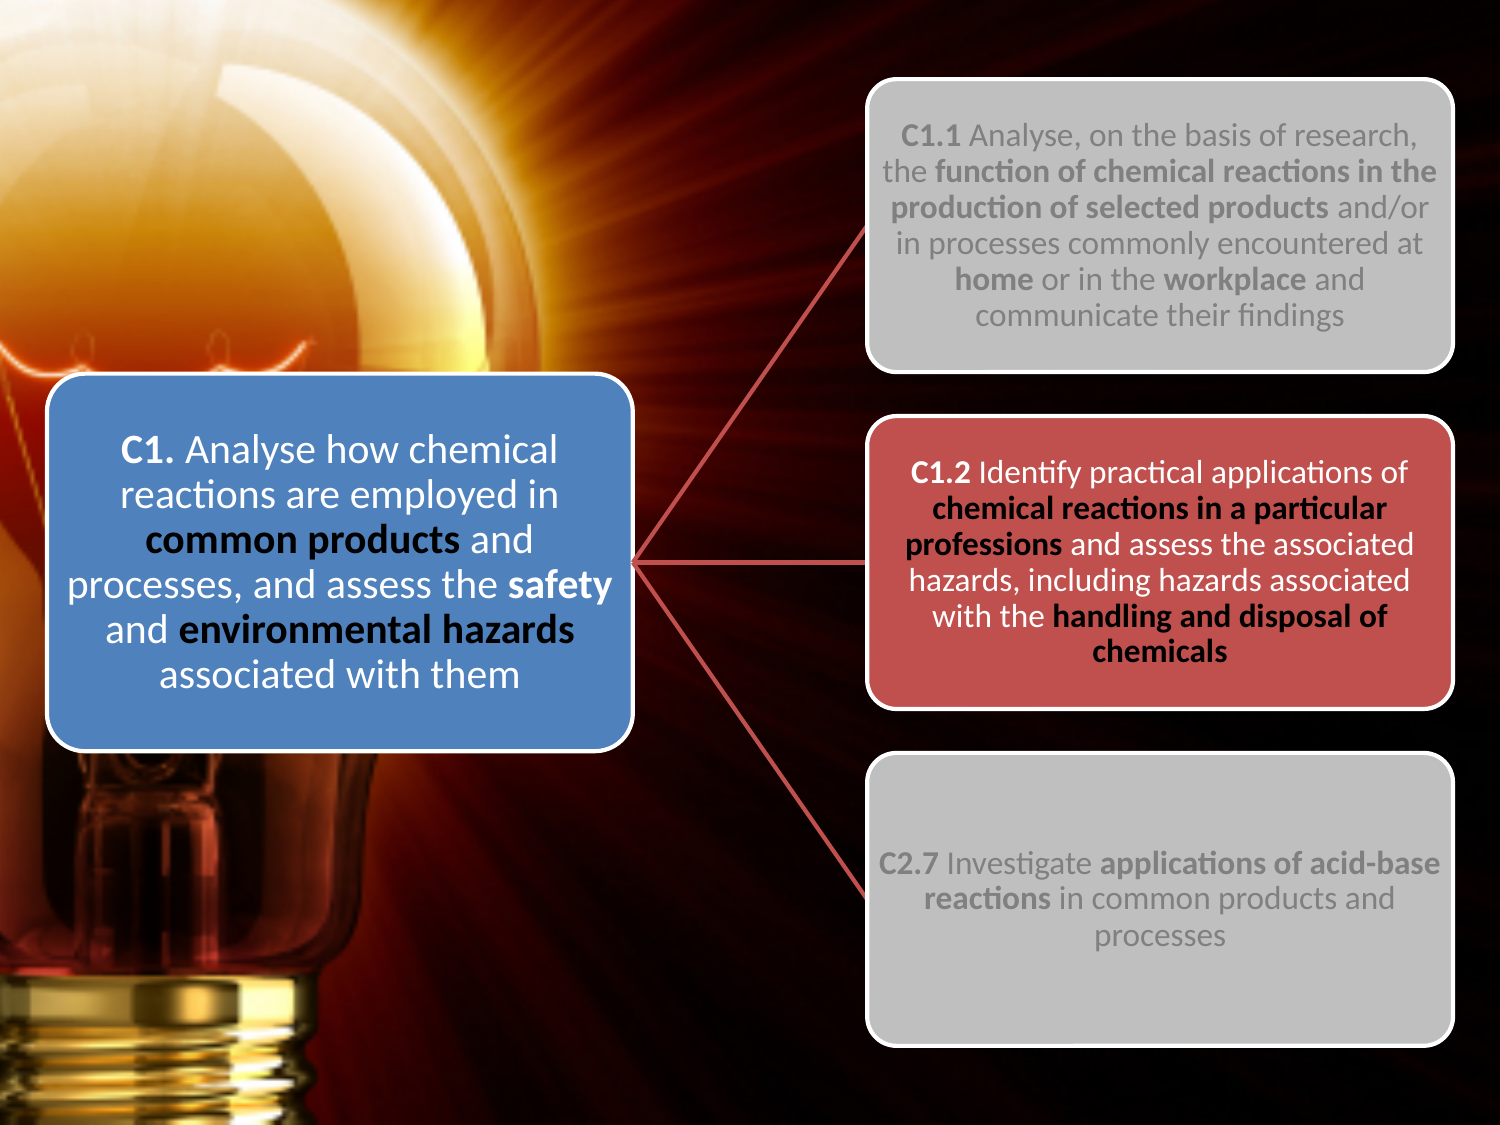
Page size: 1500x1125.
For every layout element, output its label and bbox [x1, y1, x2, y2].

picture [0, 0, 1500, 77]
list [0, 77, 1500, 1047]
picture [0, 1047, 1500, 1125]
